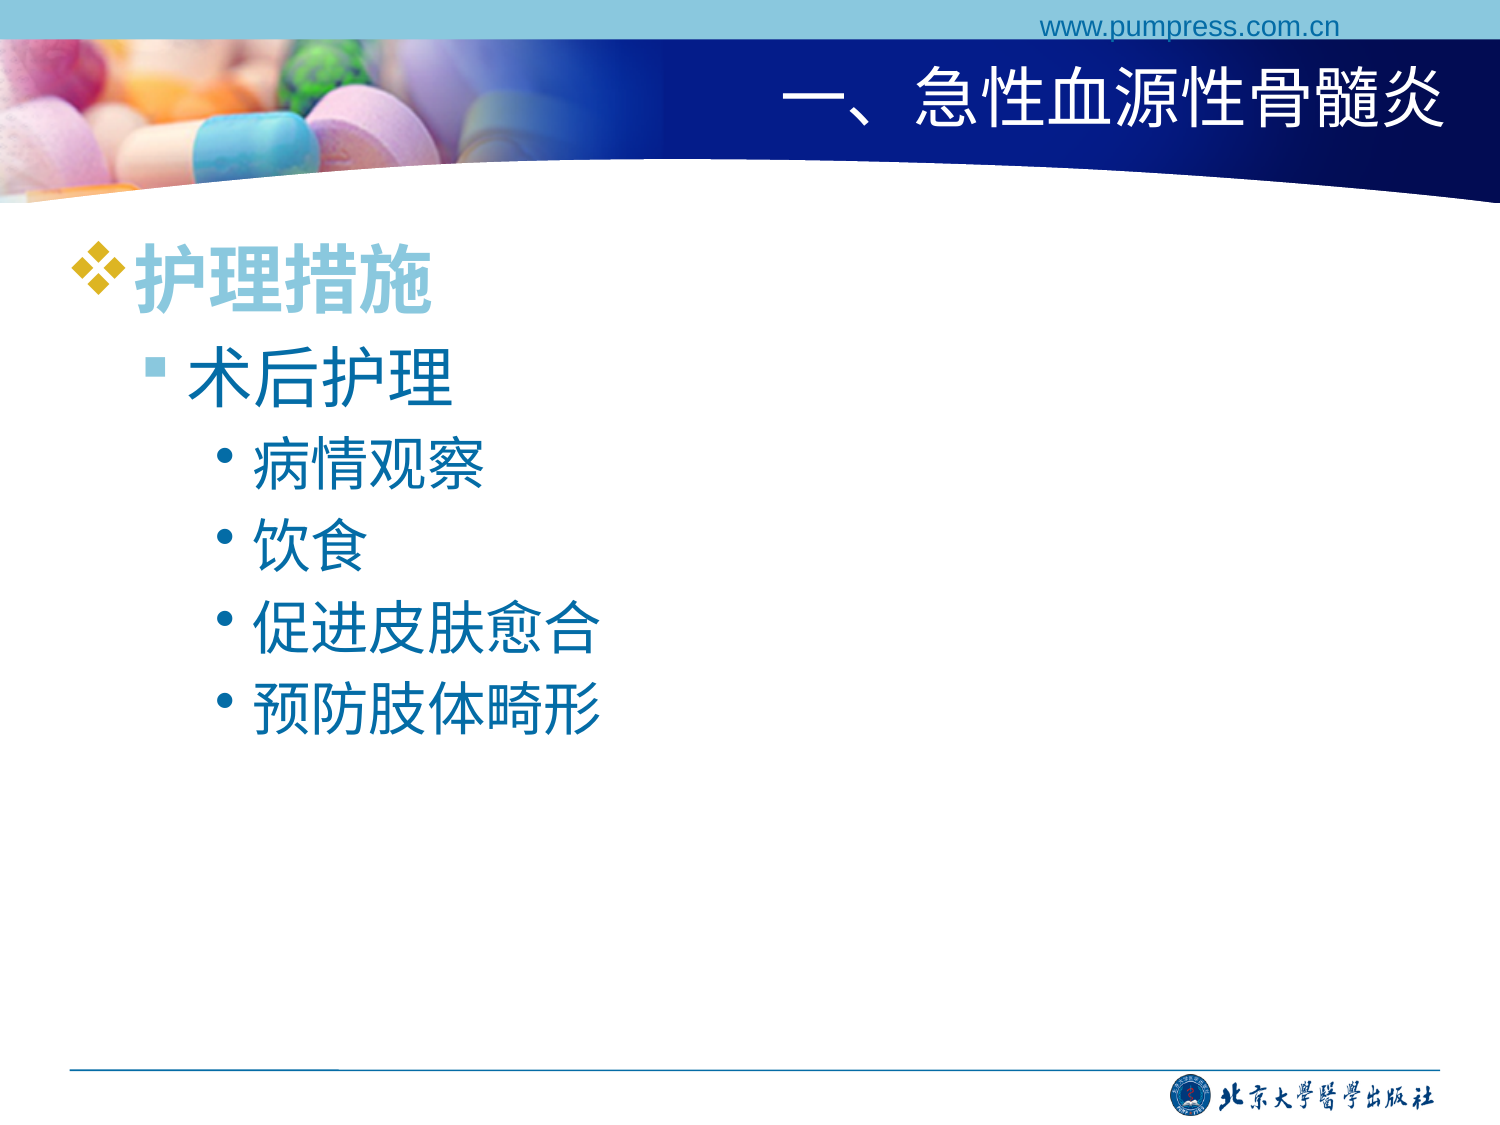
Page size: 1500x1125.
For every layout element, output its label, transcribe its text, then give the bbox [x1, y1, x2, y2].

slide_number www.pumpress.com.cn [1025, 0, 1463, 38]
picture [0, 40, 1500, 203]
picture [1170, 1074, 1436, 1118]
title 一、急性血源性骨髓炎 [137, 49, 1463, 143]
list 护理措施 术后护理 病情观察 饮食 促进皮肤愈合 预防肢体畸形 [49, 224, 1463, 1026]
